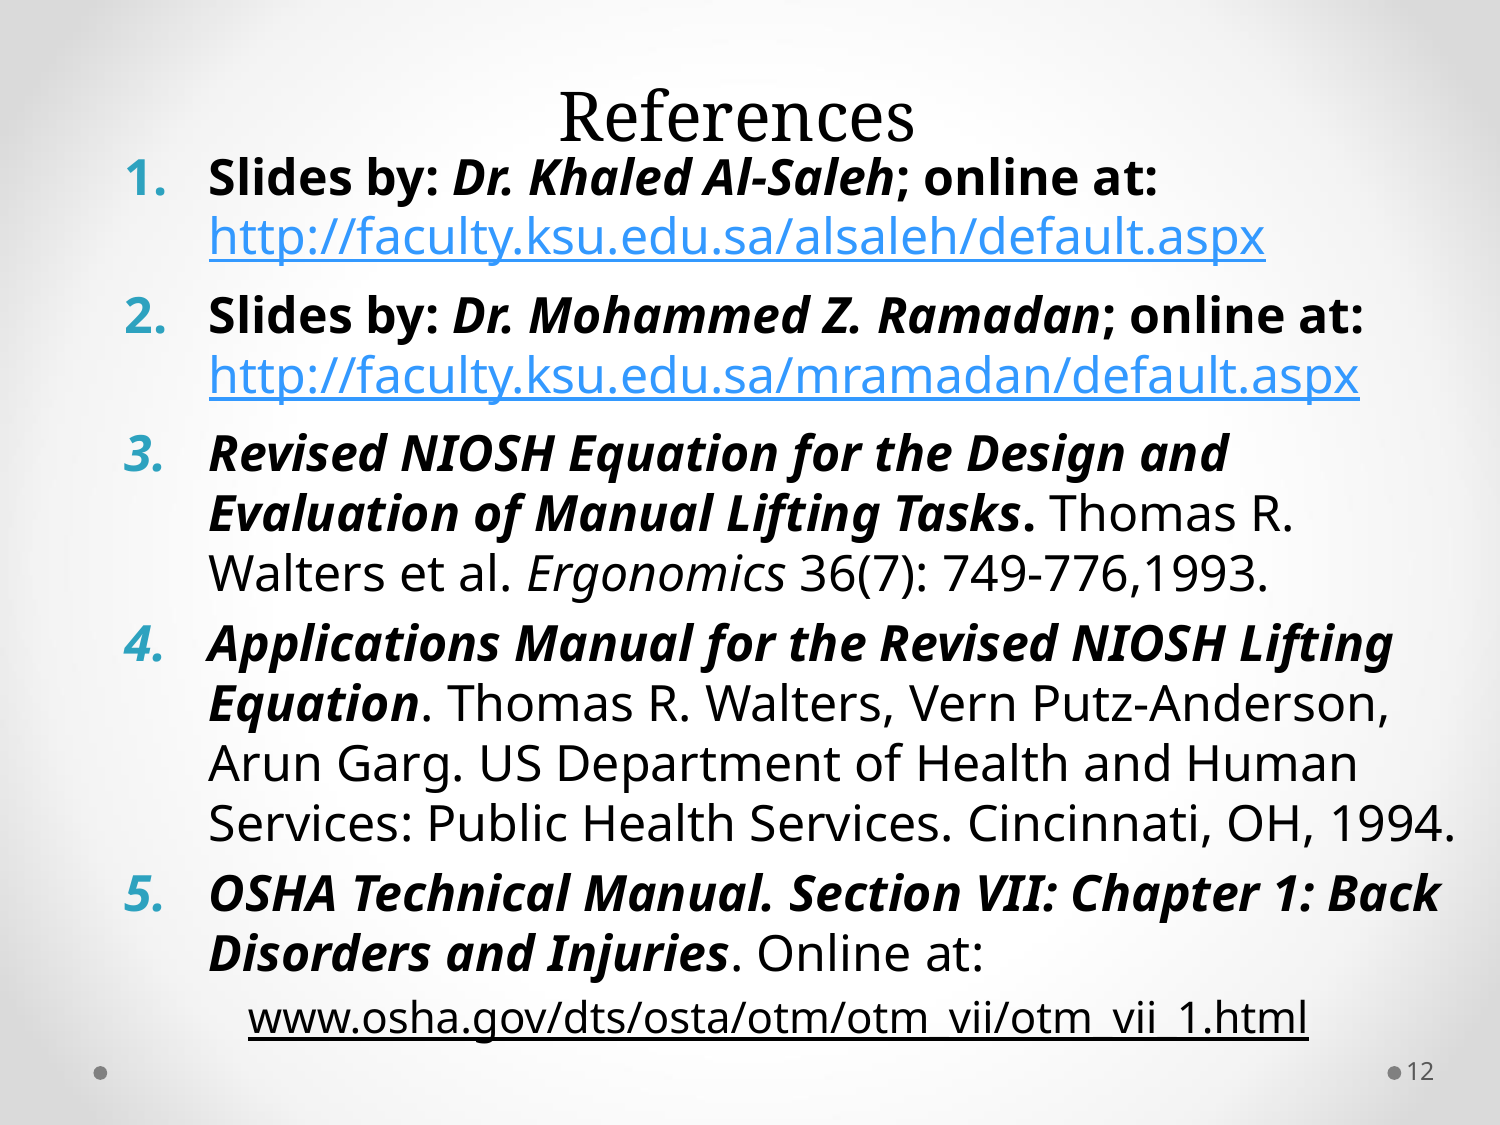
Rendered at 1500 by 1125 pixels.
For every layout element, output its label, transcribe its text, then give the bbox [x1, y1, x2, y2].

slide_number 12 [1401, 1042, 1494, 1103]
list Slides by: Dr. Khaled Al-Saleh; online at: http://faculty.ksu.edu.sa/alsaleh/default.aspx Slides by: Dr. Mohammed Z. Ramadan; online at: http://faculty.ksu.edu.sa/mramadan/default.aspx Revised NIOSH Equation for the Design and Evaluation of Manual Lifting Tasks. Thomas R. Walters et al. Ergonomics 36(7): 749-776,1993. Applications Manual for the Revised NIOSH Lifting Equation. Thomas R. Walters, Vern Putz-Anderson, Arun Garg. US Department of Health and Human Services: Public Health Services. Cincinnati, OH, 1994. OSHA Technical Manual. Section VII: Chapter 1: Back Disorders and Injuries. Online at: www.osha.gov/dts/osta/otm/otm_vii/otm_vii_1.html [50, 137, 1488, 1113]
title References [62, 62, 1413, 137]
picture [0, 0, 1500, 1125]
